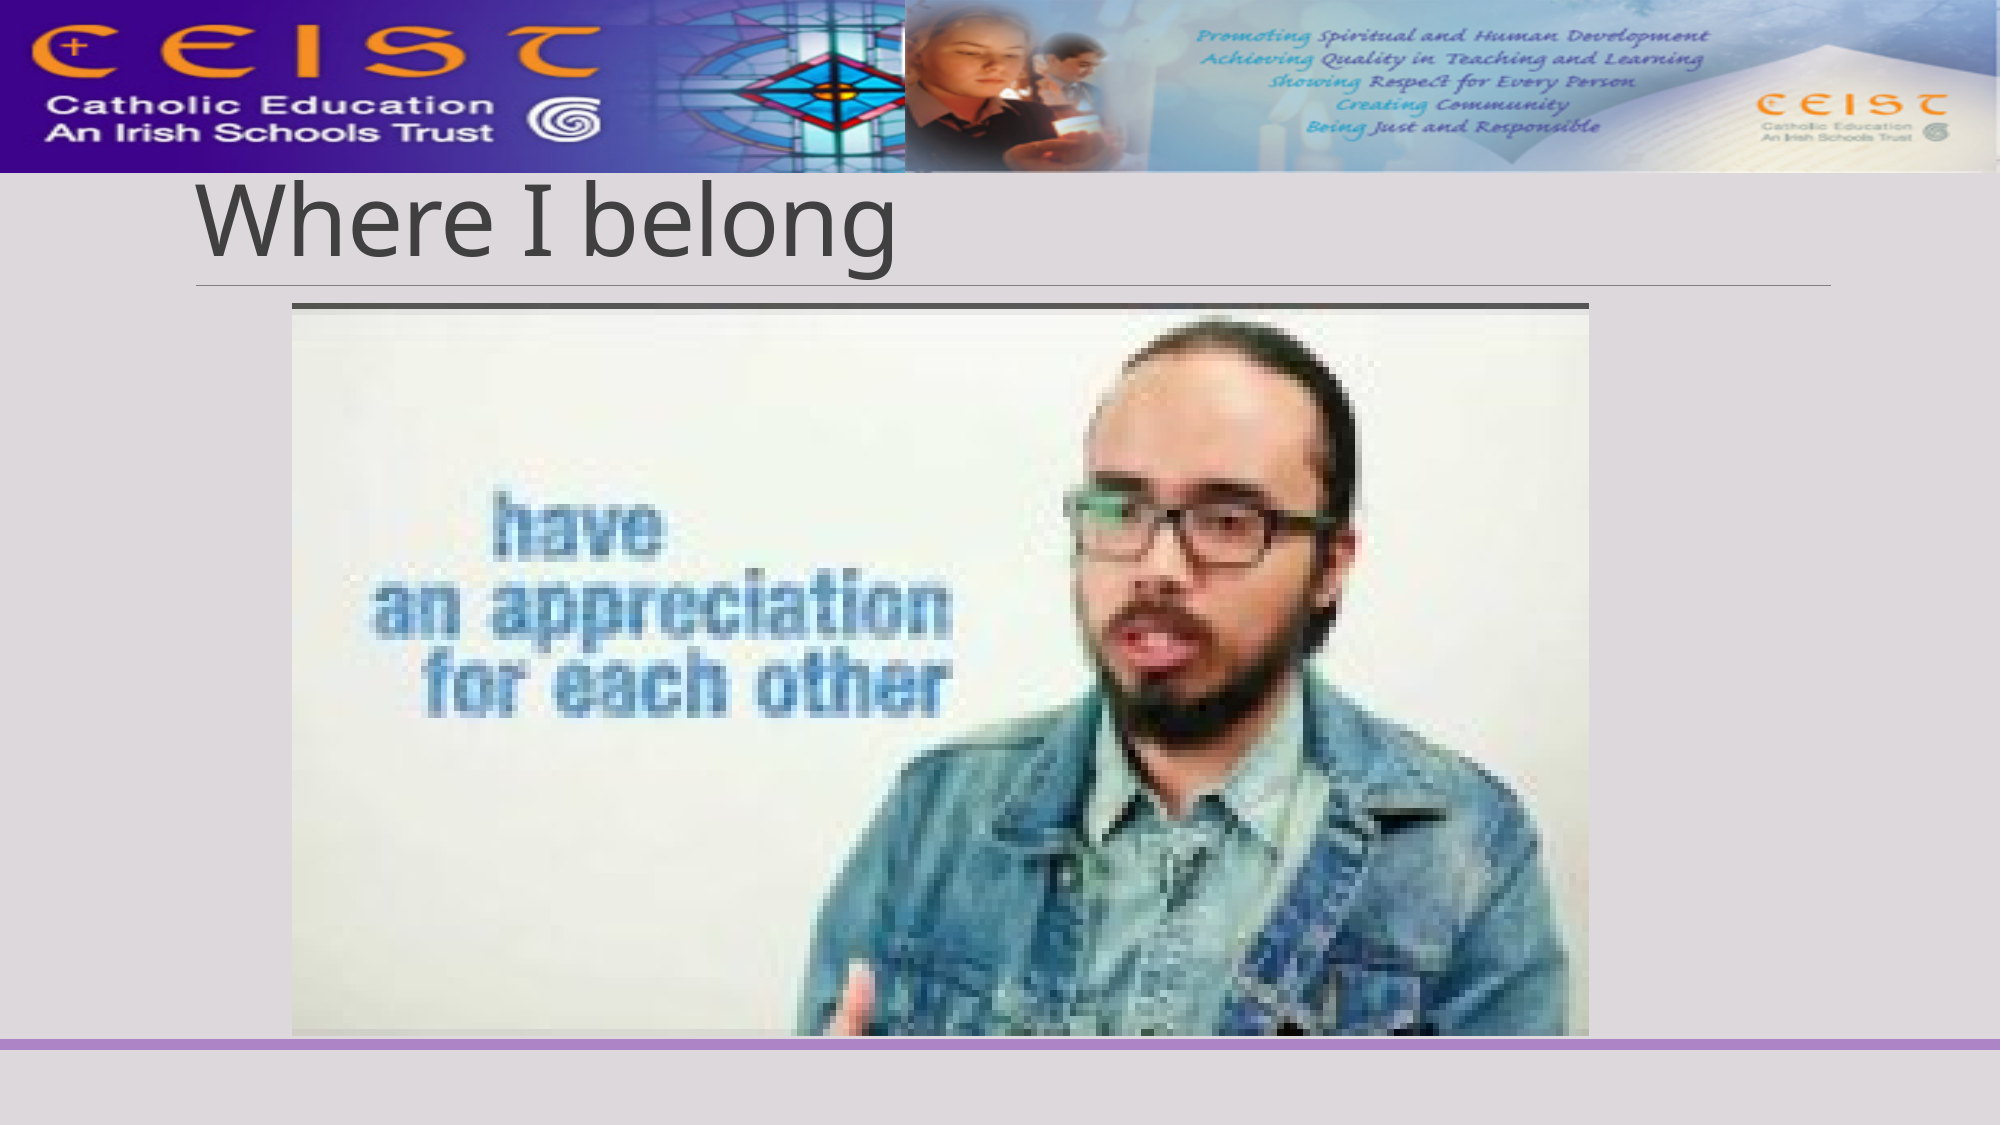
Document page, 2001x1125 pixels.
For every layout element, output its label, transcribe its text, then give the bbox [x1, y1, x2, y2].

title Where I belong [179, 47, 1830, 285]
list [290, 302, 1590, 1037]
picture [0, 0, 2000, 173]
